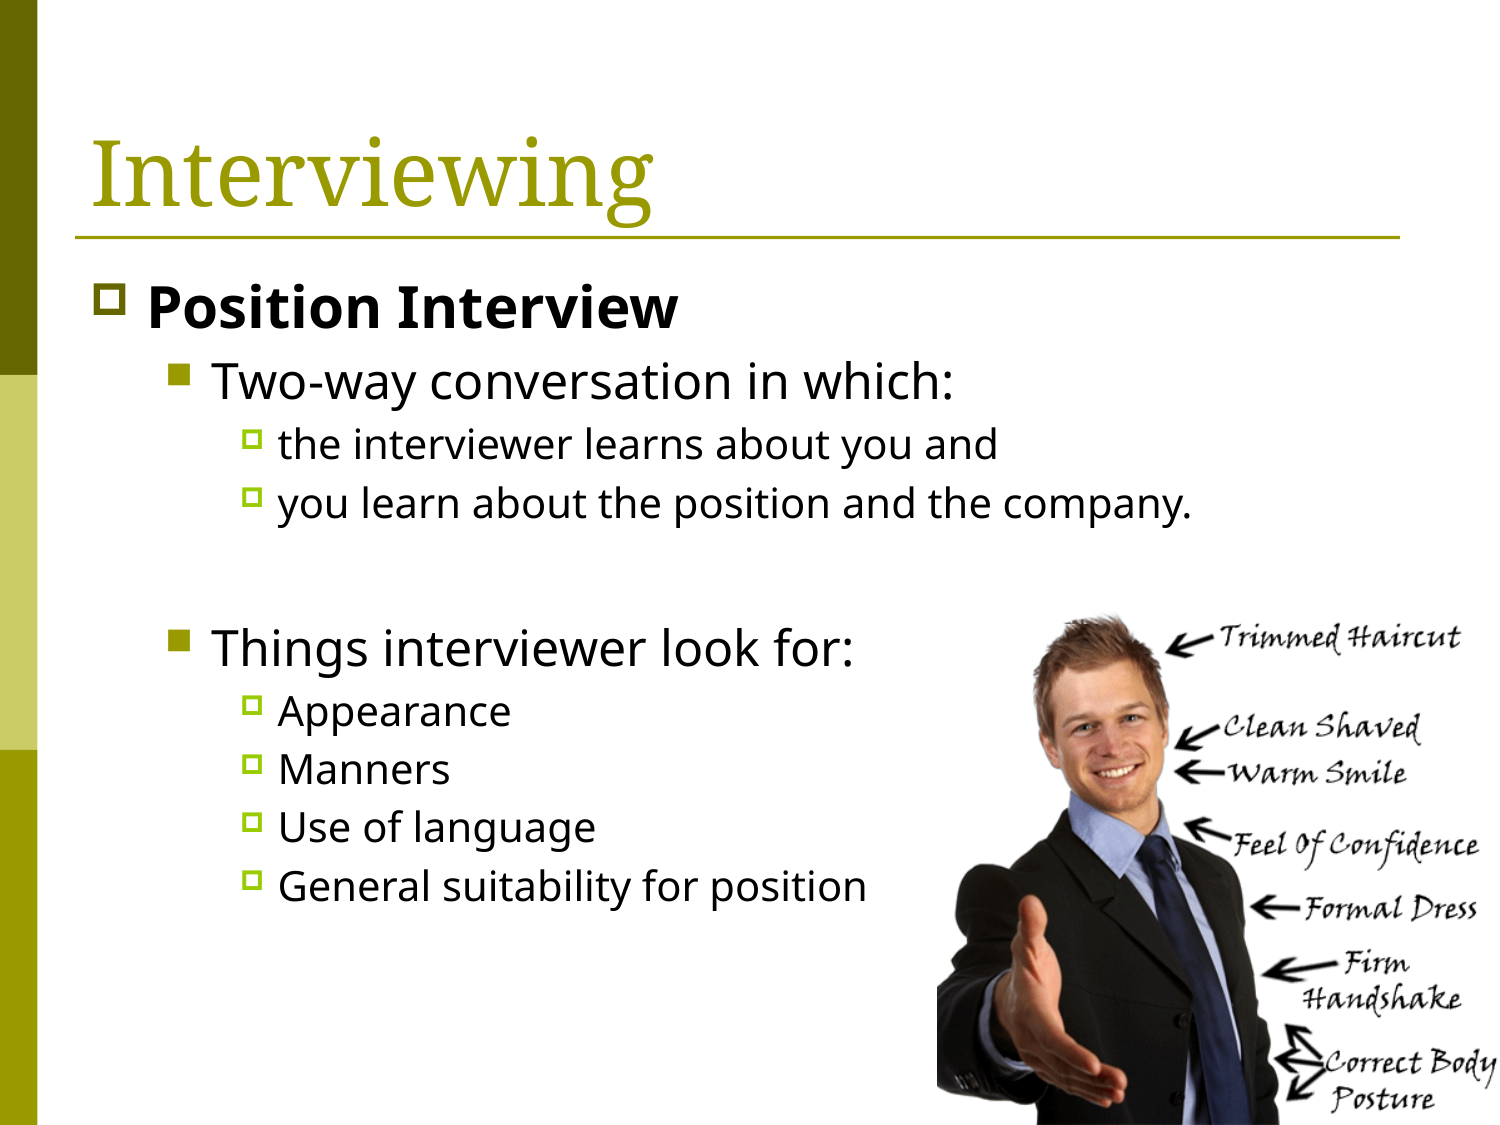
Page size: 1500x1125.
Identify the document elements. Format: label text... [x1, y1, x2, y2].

list Position Interview Two-way conversation in which: the interviewer learns about you and you learn about the position and the company. Things interviewer look for: Appearance Manners Use of language General suitability for position [74, 262, 1426, 1006]
title Interviewing [74, 45, 1426, 233]
picture [937, 599, 1500, 1125]
